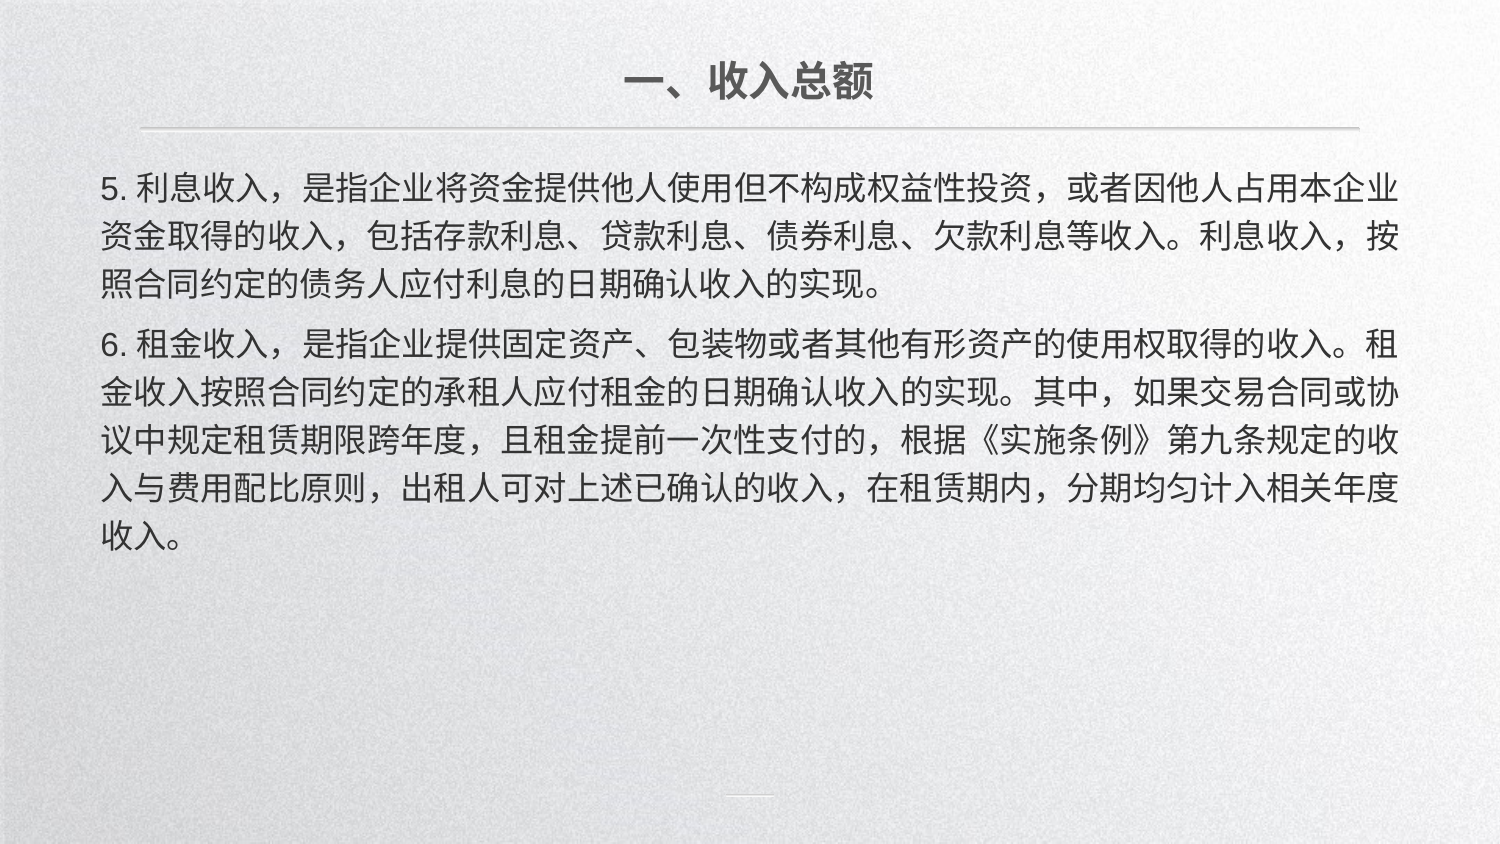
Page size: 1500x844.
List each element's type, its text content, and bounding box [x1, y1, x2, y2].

picture [0, 0, 1500, 844]
text_box 5.利息收入，是指企业将资金提供他人使用但不构成权益性投资，或者因他人占用本企业资金取得的收入，包括存款利息、贷款利息、债券利息、欠款利息等收入。利息收入，按照合同约定的债务人应付利息的日期确认收入的实现。 6.租金收入，是指企业提供固定资产、包装物或者其他有形资产的使用权取得的收入。租金收入按照合同约定的承租人应付租金的日期确认收入的实现。其中，如果交易合同或协议中规定租赁期限跨年度，且租金提前一次性支付的，根据《实施条例》第九条规定的收入与费用配比原则，出租人可对上述已确认的收入，在租赁期内，分期均匀计入相关年度收入。 [100, 159, 1400, 556]
text_box 一、收入总额 [459, 49, 1038, 111]
